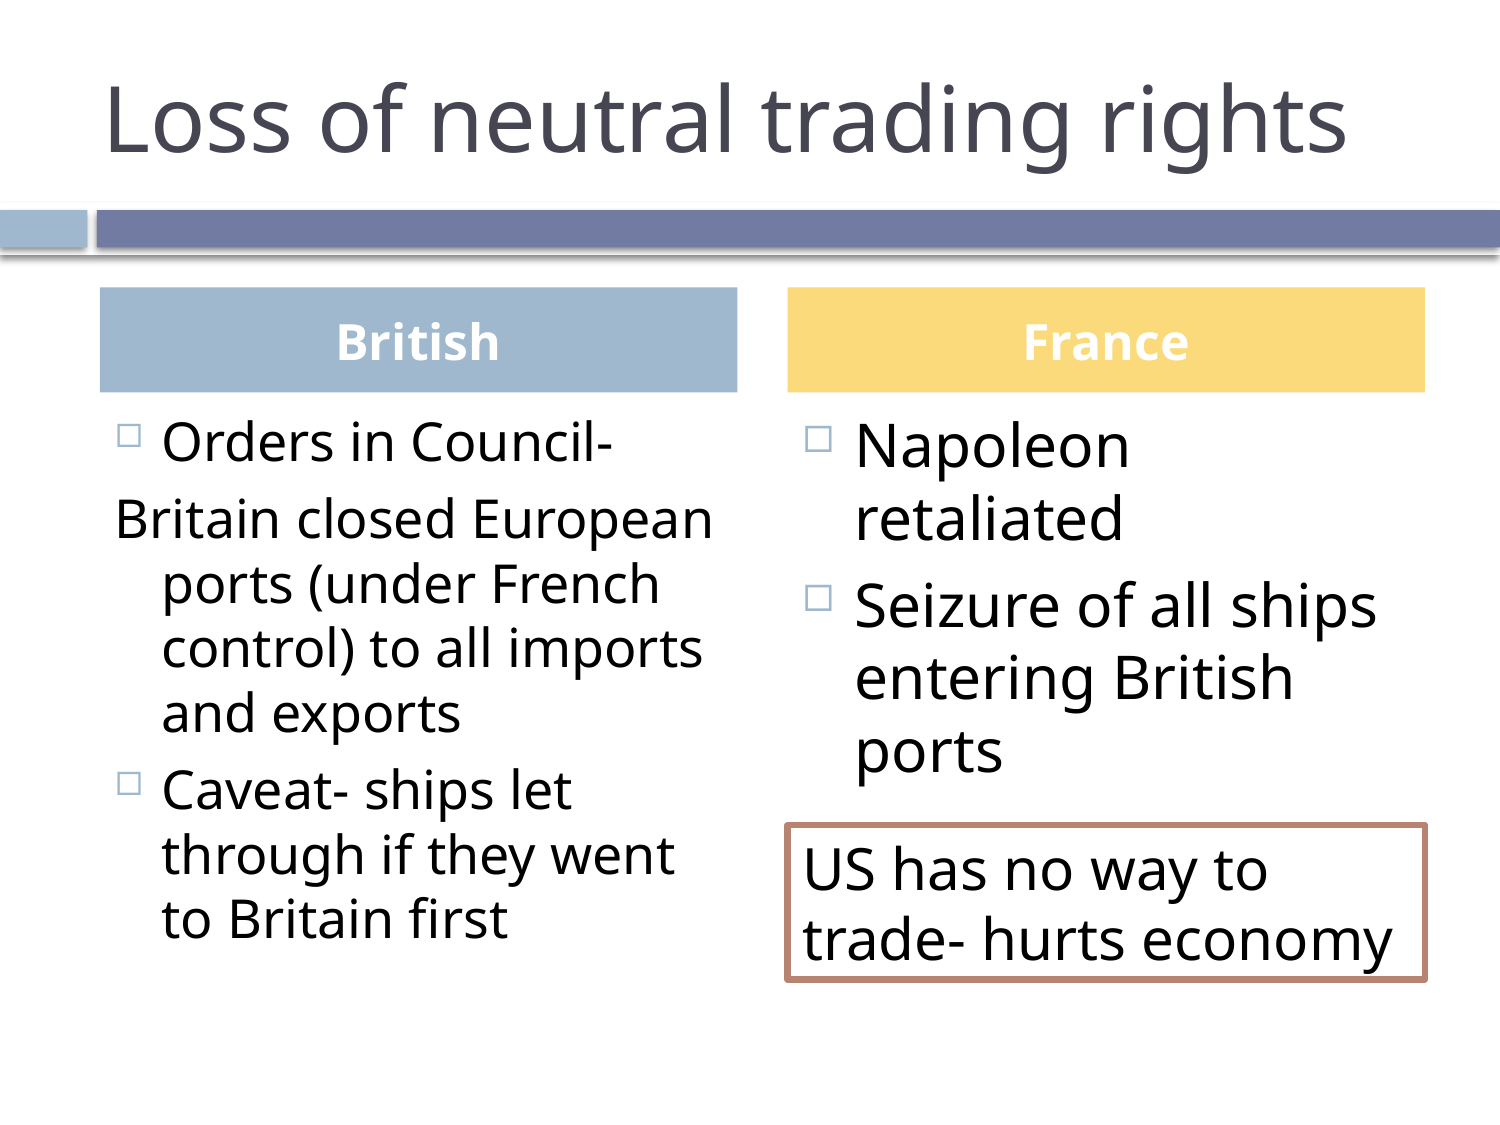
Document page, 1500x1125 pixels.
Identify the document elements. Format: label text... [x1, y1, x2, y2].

text_box US has no way to trade- hurts economy [786, 823, 1427, 981]
list British [99, 287, 738, 393]
title Loss of neutral trading rights [87, 44, 1425, 188]
list Napoleon retaliated Seizure of all ships entering British ports [787, 399, 1425, 700]
list France [787, 287, 1425, 393]
list Orders in Council- Britain closed European ports (under French control) to all imports and exports Caveat- ships let through if they went to Britain first [99, 399, 738, 988]
